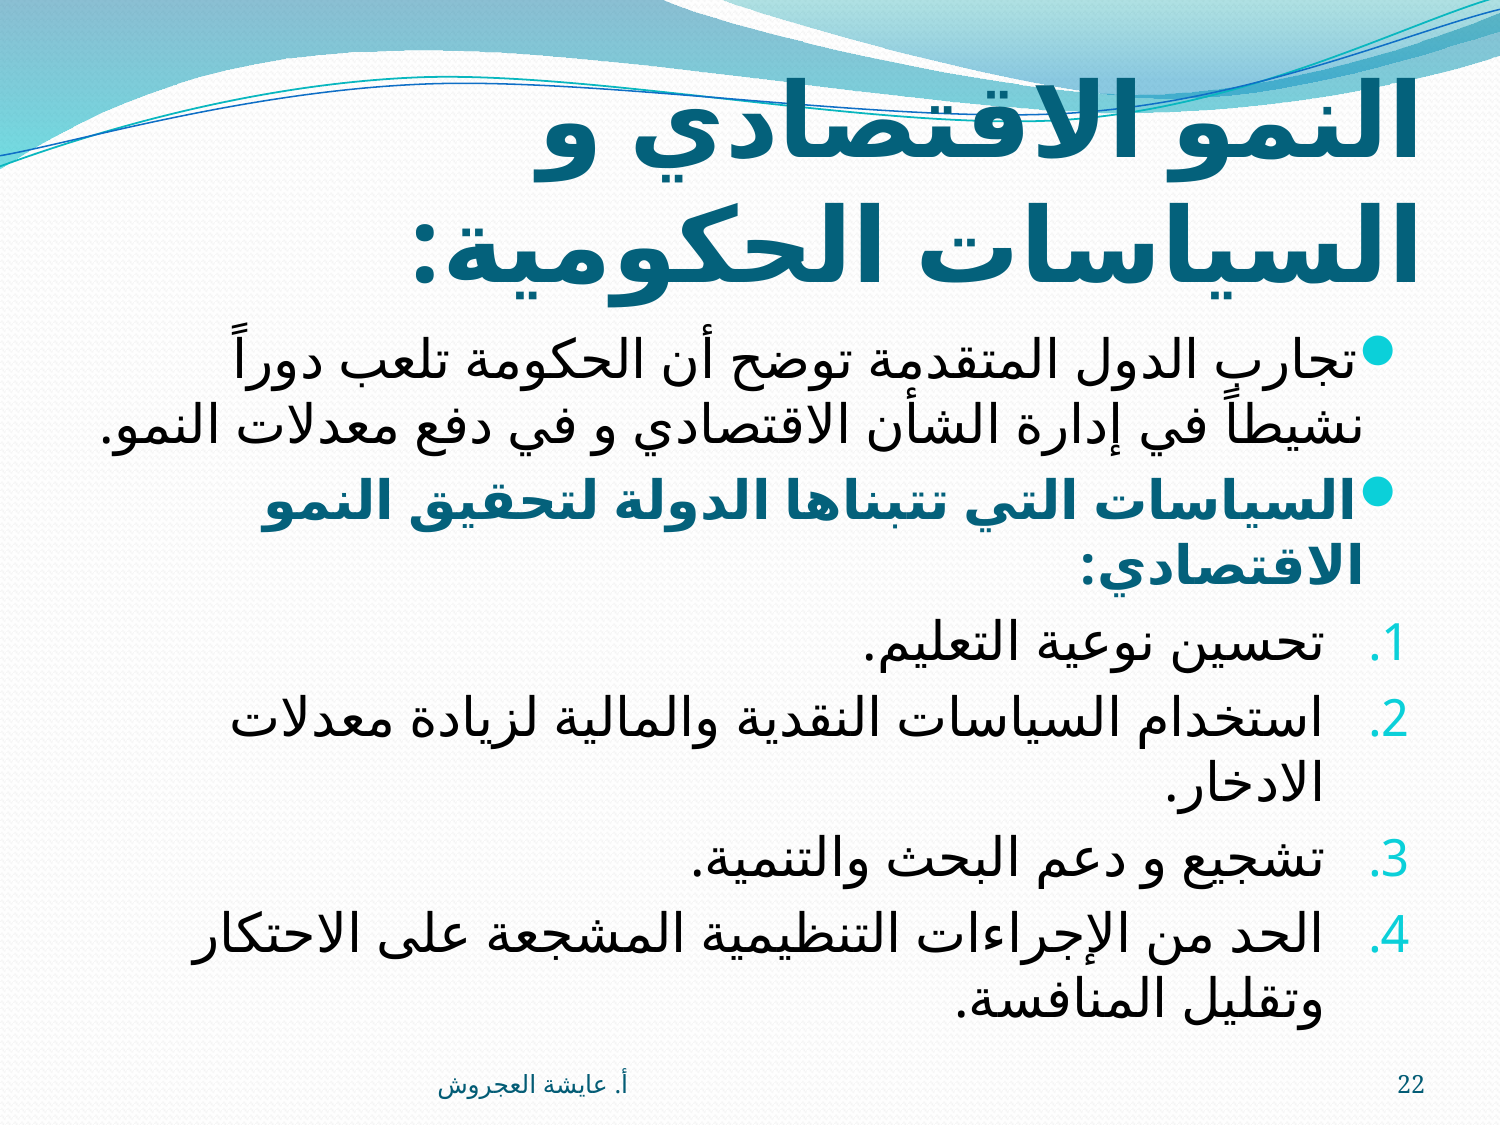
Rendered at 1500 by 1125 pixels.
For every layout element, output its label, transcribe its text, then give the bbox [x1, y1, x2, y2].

footer أ. عايشة العجروش [437, 1042, 988, 1103]
list تجارب الدول المتقدمة توضح أن الحكومة تلعب دوراً نشيطاً في إدارة الشأن الاقتصادي و في دفع معدلات النمو. السياسات التي تتبناها الدولة لتحقيق النمو الاقتصادي: تحسين نوعية التعليم. استخدام السياسات النقدية والمالية لزيادة معدلات الادخار. تشجيع و دعم البحث والتنمية. الحد من الإجراءات التنظيمية المشجعة على الاحتكار وتقليل المنافسة. [75, 317, 1425, 1038]
title النمو الاقتصادي و السياسات الحكومية: [75, 115, 1425, 303]
slide_number 22 [1299, 1042, 1425, 1103]
